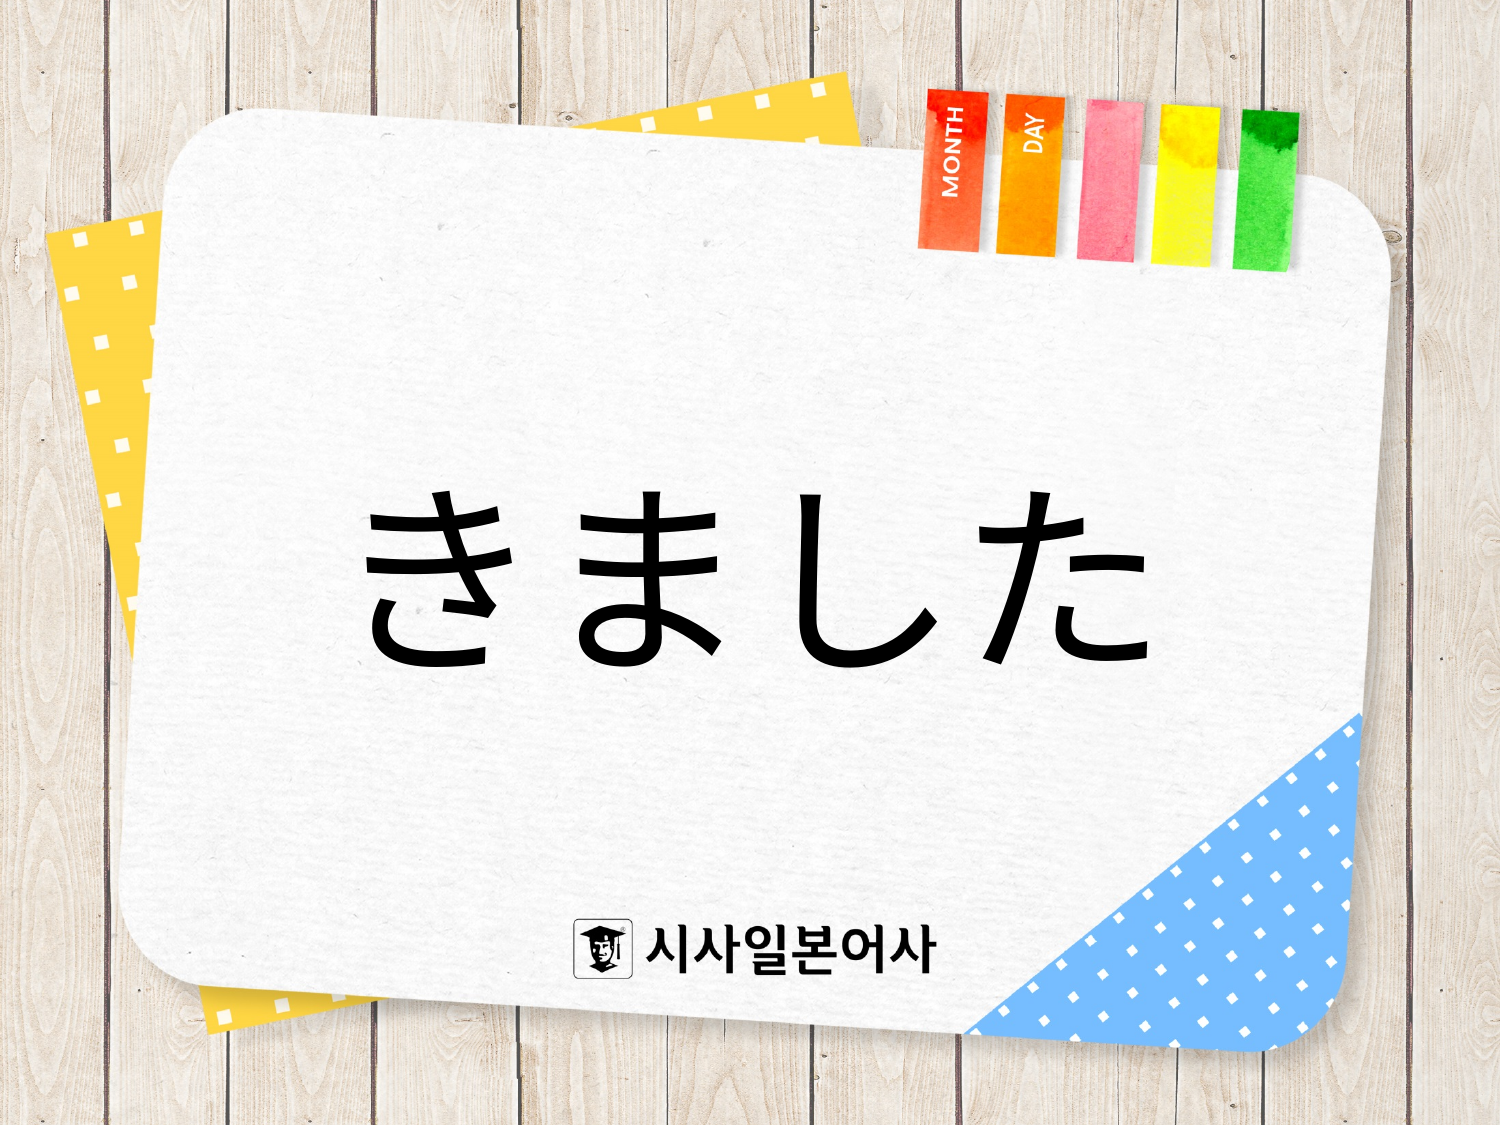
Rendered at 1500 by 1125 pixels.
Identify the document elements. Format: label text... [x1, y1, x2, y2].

picture [0, 0, 1500, 1125]
title きました [75, 338, 1425, 811]
